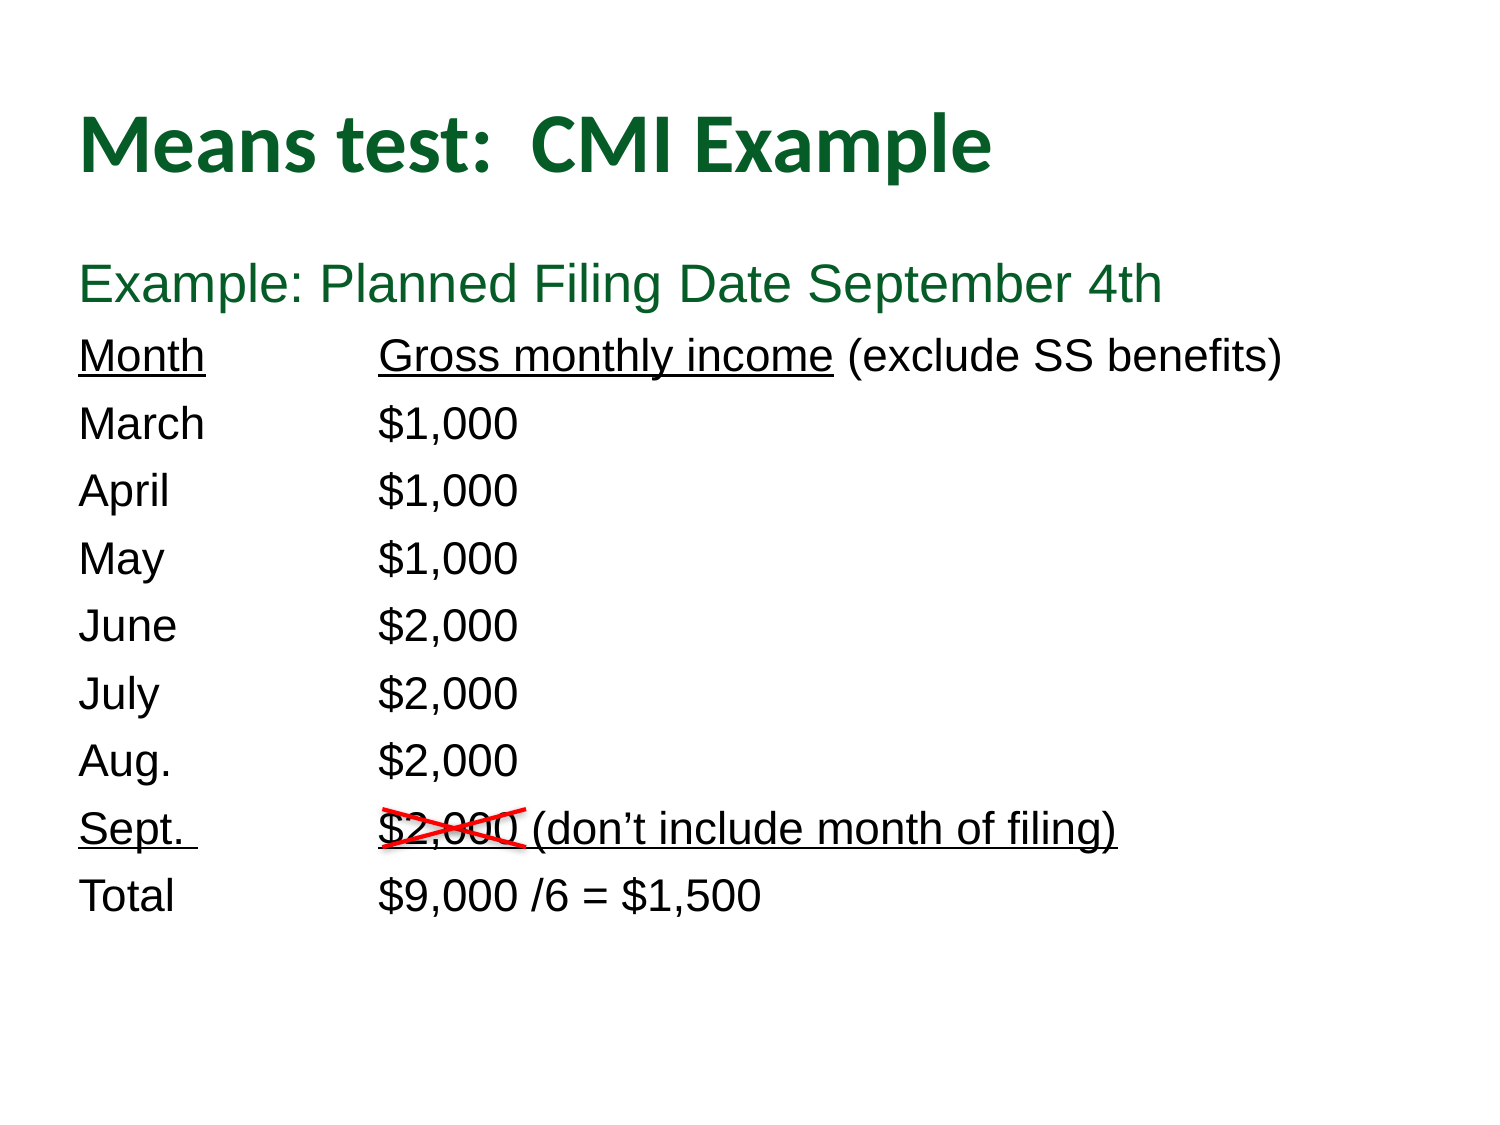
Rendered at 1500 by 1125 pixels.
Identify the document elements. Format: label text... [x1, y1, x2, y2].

title Means test: CMI Example [63, 79, 1322, 198]
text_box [382, 808, 527, 848]
list Example: Planned Filing Date September 4th Month Gross monthly income (exclude SS benefits) March $1,000 April $1,000 May $1,000 June $2,000 July $2,000 Aug. $2,000 Sept. $2,000 (don’t include month of filing) Total $9,000 /6 = $1,500 [63, 241, 1322, 1005]
